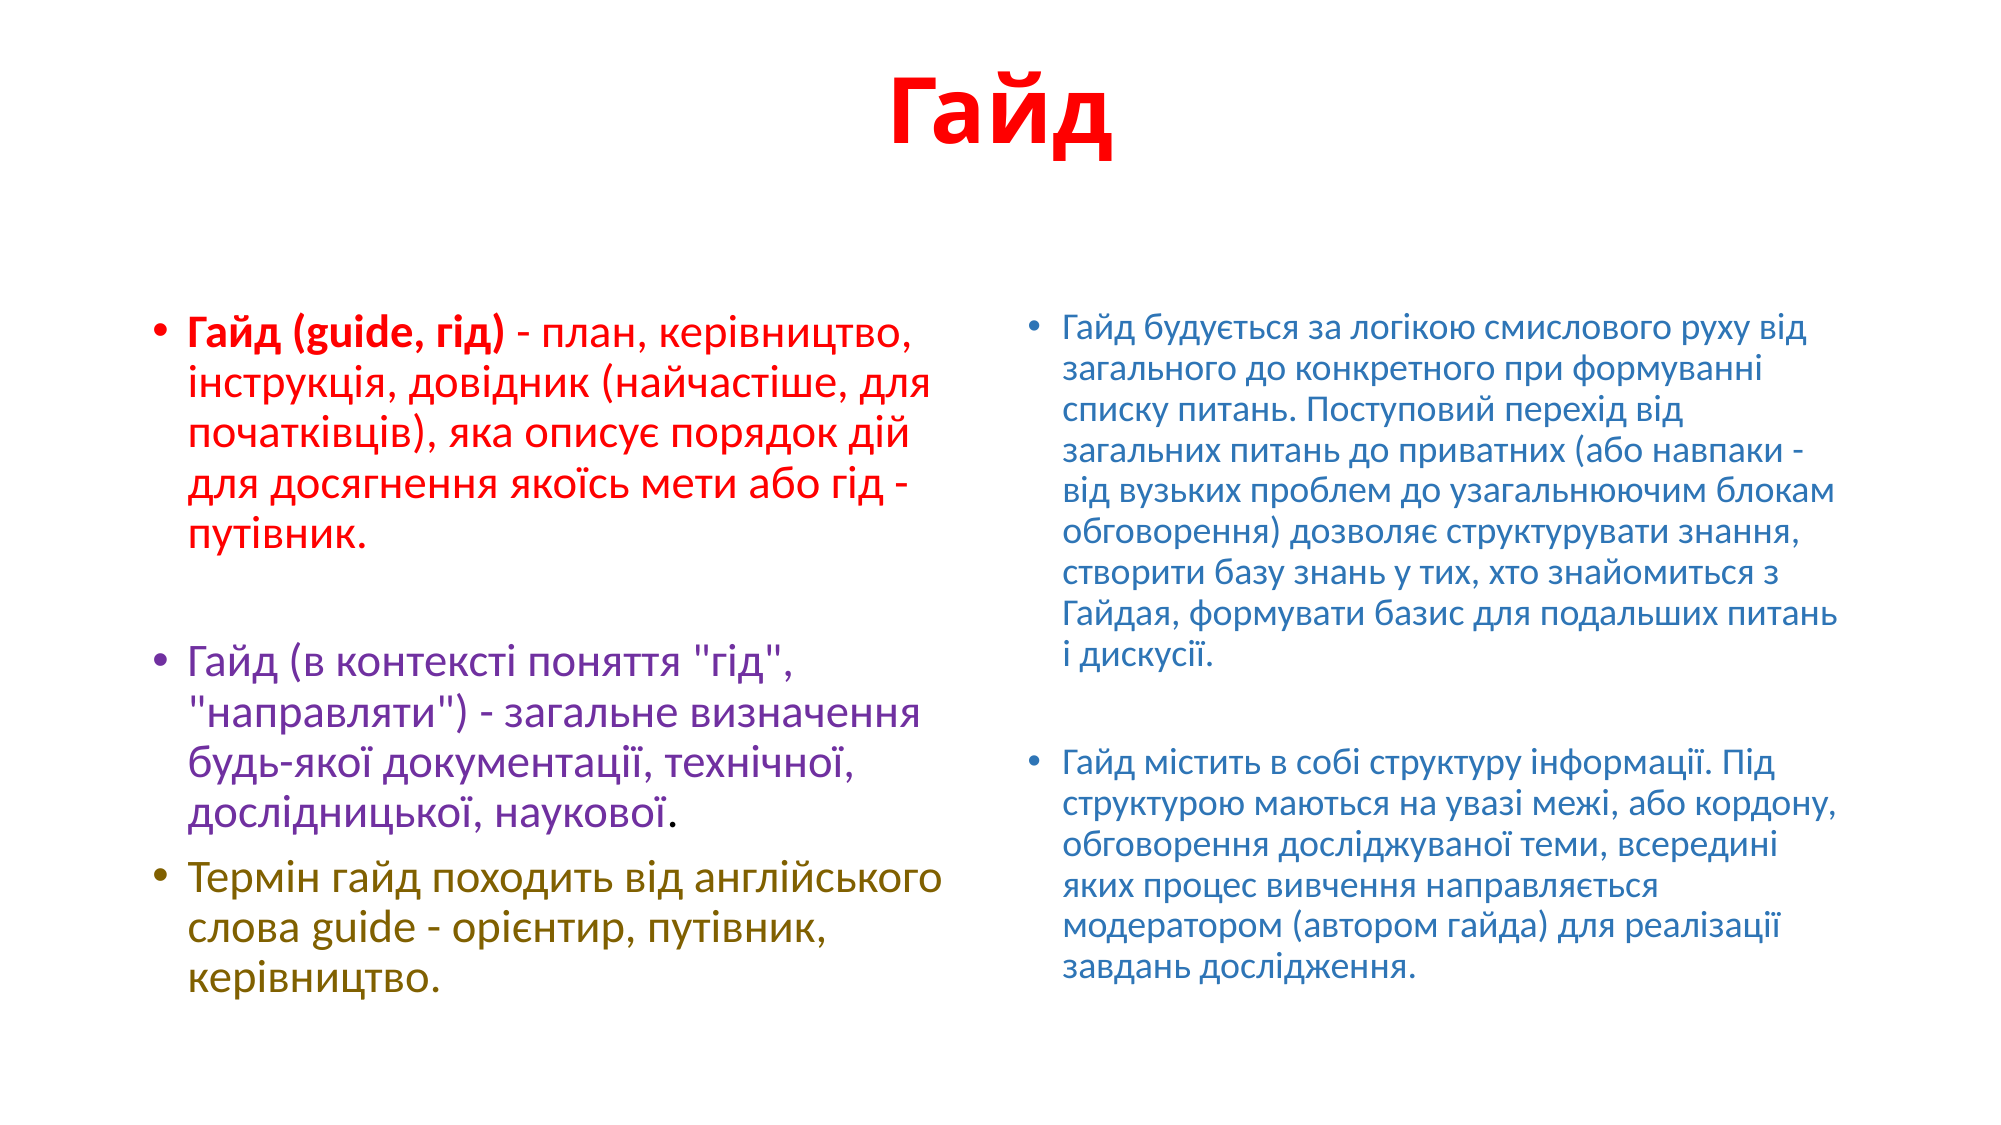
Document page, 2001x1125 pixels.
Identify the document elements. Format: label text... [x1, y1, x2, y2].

list Гайд будується за логікою смислового руху від загального до конкретного при формуванні списку питань. Поступовий перехід від загальних питань до приватних (або навпаки - від вузьких проблем до узагальнюючим блокам обговорення) дозволяє структурувати знання, створити базу знань у тих, хто знайомиться з Гайдая, формувати базис для подальших питань і дискусії. Гайд містить в собі структуру інформації. Під структурою маються на увазі межі, або кордону, обговорення досліджуваної теми, всередині яких процес вивчення направляється модератором (автором гайда) для реалізації завдань дослідження. [1012, 299, 1863, 1014]
list Гайд (guide, гід) - план, керівництво, інструкція, довідник (найчастіше, для початківців), яка описує порядок дій для досягнення якоїсь мети або гід - путівник. Гайд (в контексті поняття "гід", "направляти") - загальне визначення будь-якої документації, технічної, дослідницької, наукової. Термін гайд походить від англійського слова guide - орієнтир, путівник, керівництво. [137, 299, 988, 1014]
title Гайд [137, 59, 1863, 278]
